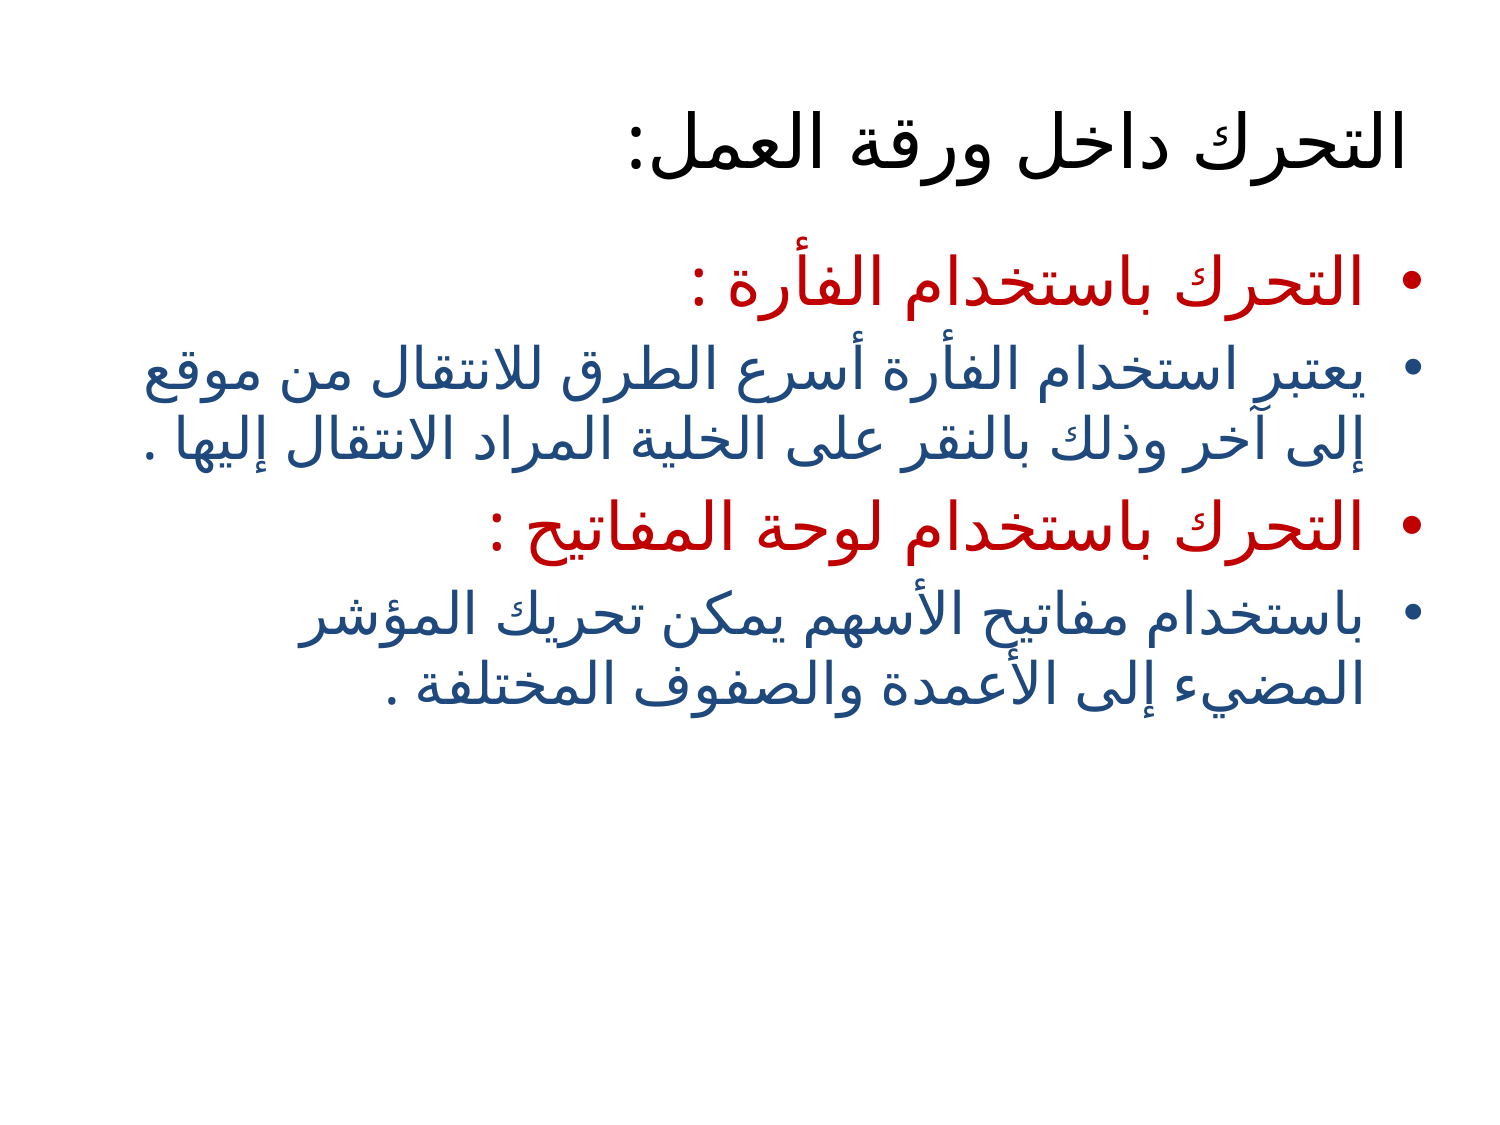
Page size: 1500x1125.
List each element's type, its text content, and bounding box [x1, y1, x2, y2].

title التحرك داخل ورقة العمل: [75, 45, 1425, 233]
list التحرك باستخدام الفأرة : يعتبر استخدام الفأرة أسرع الطرق للانتقال من موقع إلى آخر وذلك بالنقر على الخلية المراد الانتقال إليها . التحرك باستخدام لوحة المفاتيح : باستخدام مفاتيح الأسهم يمكن تحريك المؤشر المضيء إلى الأعمدة والصفوف المختلفة . [88, 231, 1439, 975]
